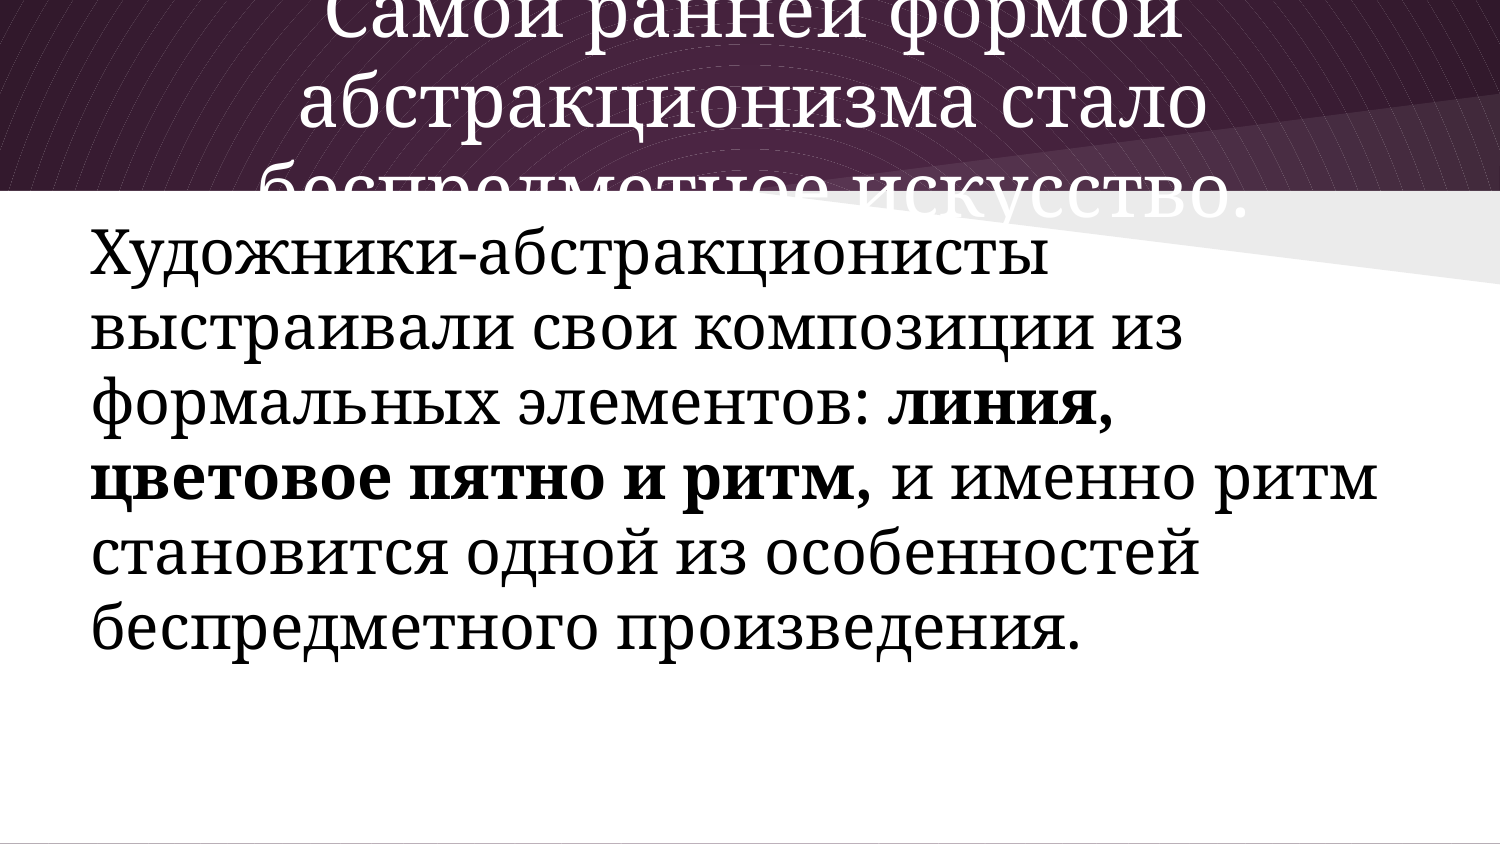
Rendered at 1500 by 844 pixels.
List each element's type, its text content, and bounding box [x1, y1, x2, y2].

title Самой ранней формой абстракционизма стало беспредметное искусство. [16, 20, 1492, 175]
list Художники-абстракционисты выстраивали свои композиции из формальных элементов: линия, цветовое пятно и ритм, и именно ритм становится одной из особенностей беспредметного произведения. [75, 196, 1425, 808]
